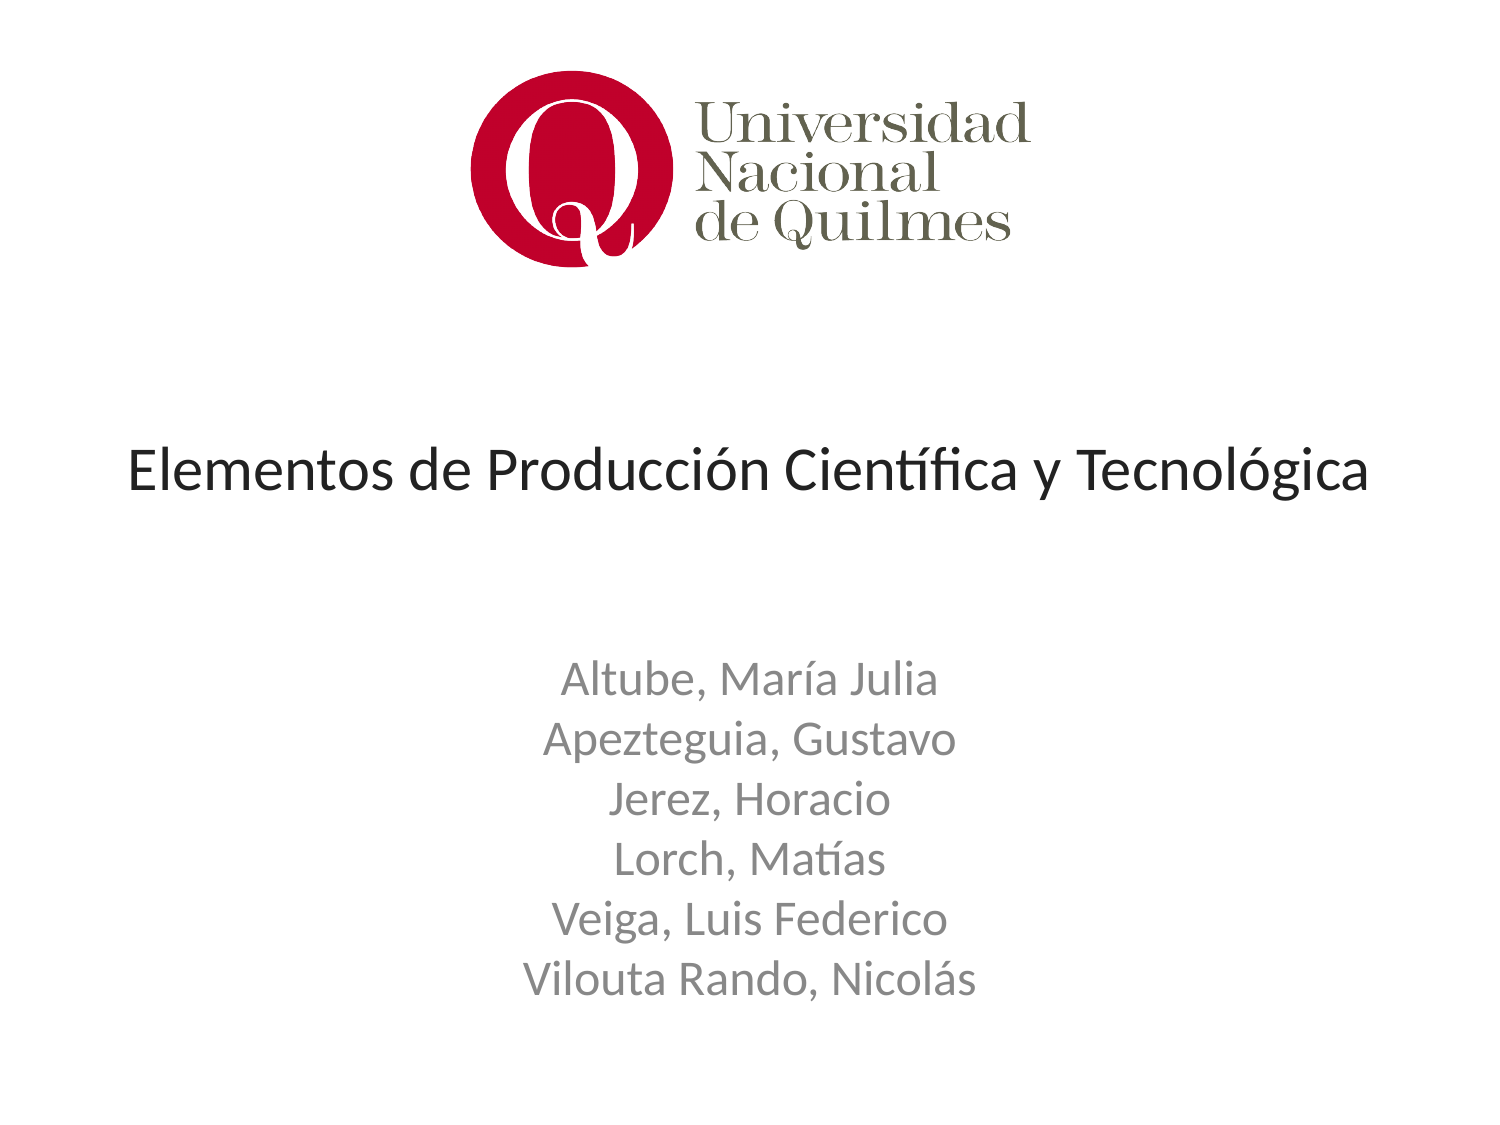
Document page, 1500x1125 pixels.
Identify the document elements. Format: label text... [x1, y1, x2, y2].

picture [449, 64, 1051, 276]
title Elementos de Producción Científica y Tecnológica [112, 406, 1388, 628]
subtitle Altube, María Julia Apezteguia, Gustavo Jerez, Horacio Lorch, Matías Veiga, Luis Federico Vilouta Rando, Nicolás [225, 637, 1275, 1019]
